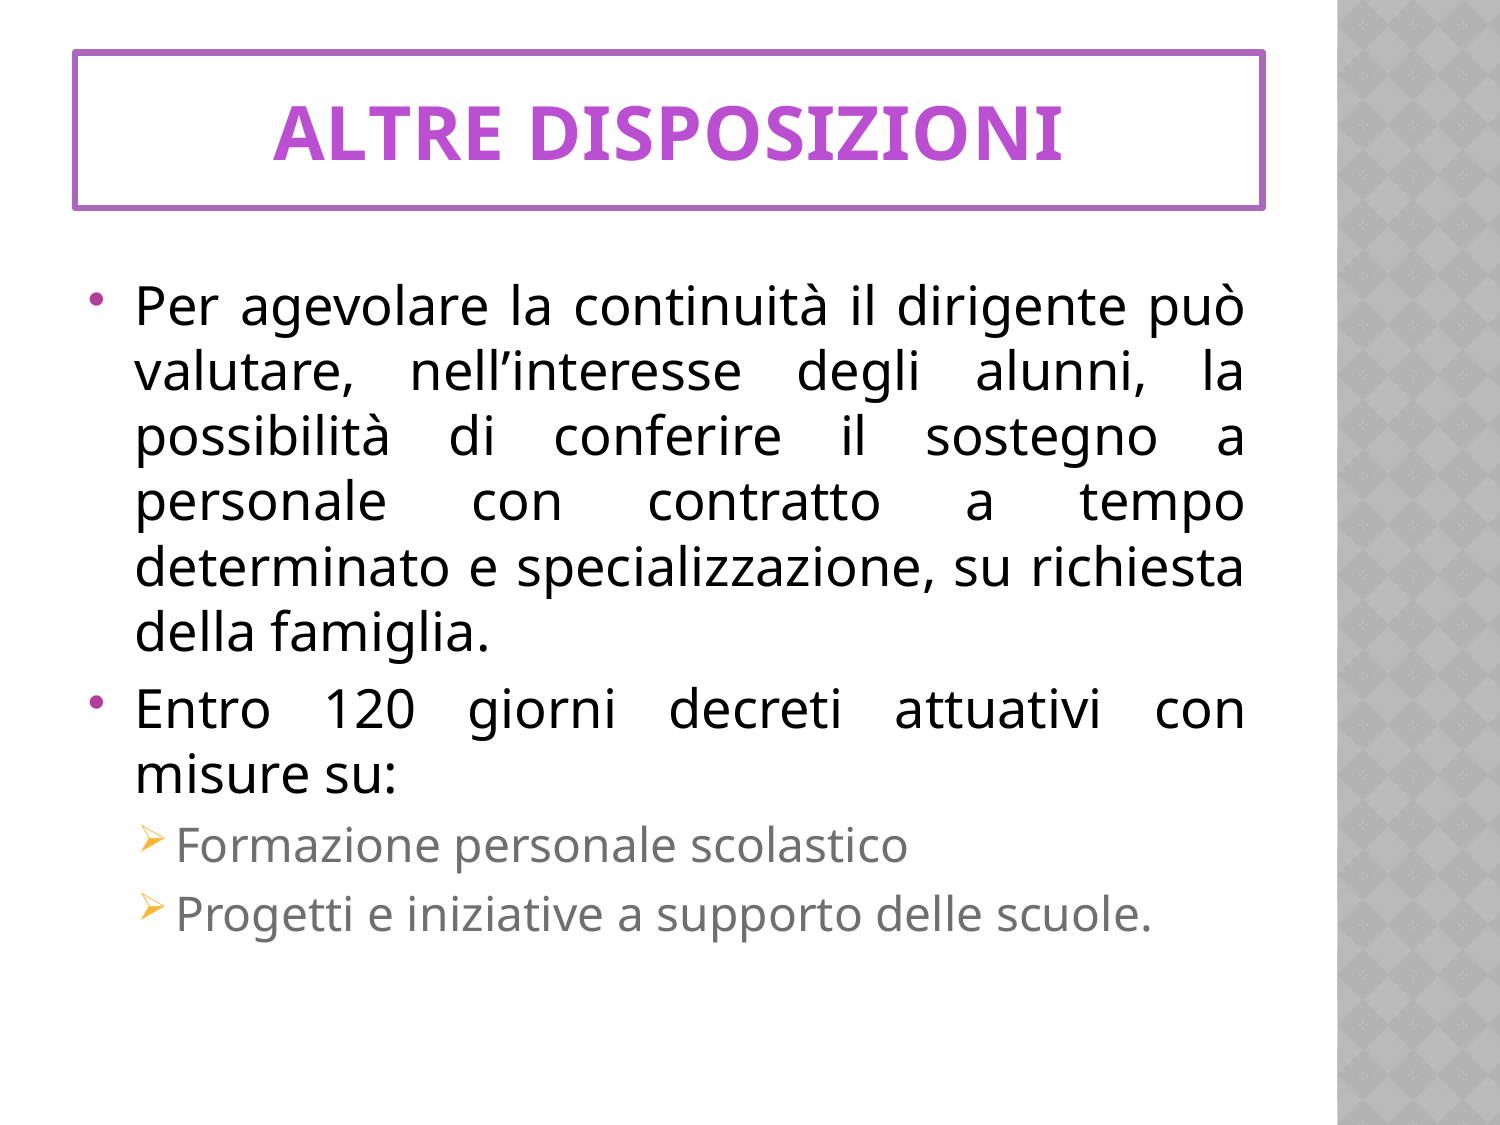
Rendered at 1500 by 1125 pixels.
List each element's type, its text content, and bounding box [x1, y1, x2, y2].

title ALTRE DISPOSIZIONI [72, 49, 1266, 211]
list Per agevolare la continuità il dirigente può valutare, nell’interesse degli alunni, la possibilità di conferire il sostegno a personale con contratto a tempo determinato e specializzazione, su richiesta della famiglia. Entro 120 giorni decreti attuativi con misure su: Formazione personale scolastico Progetti e iniziative a supporto delle scuole. [75, 264, 1263, 1059]
